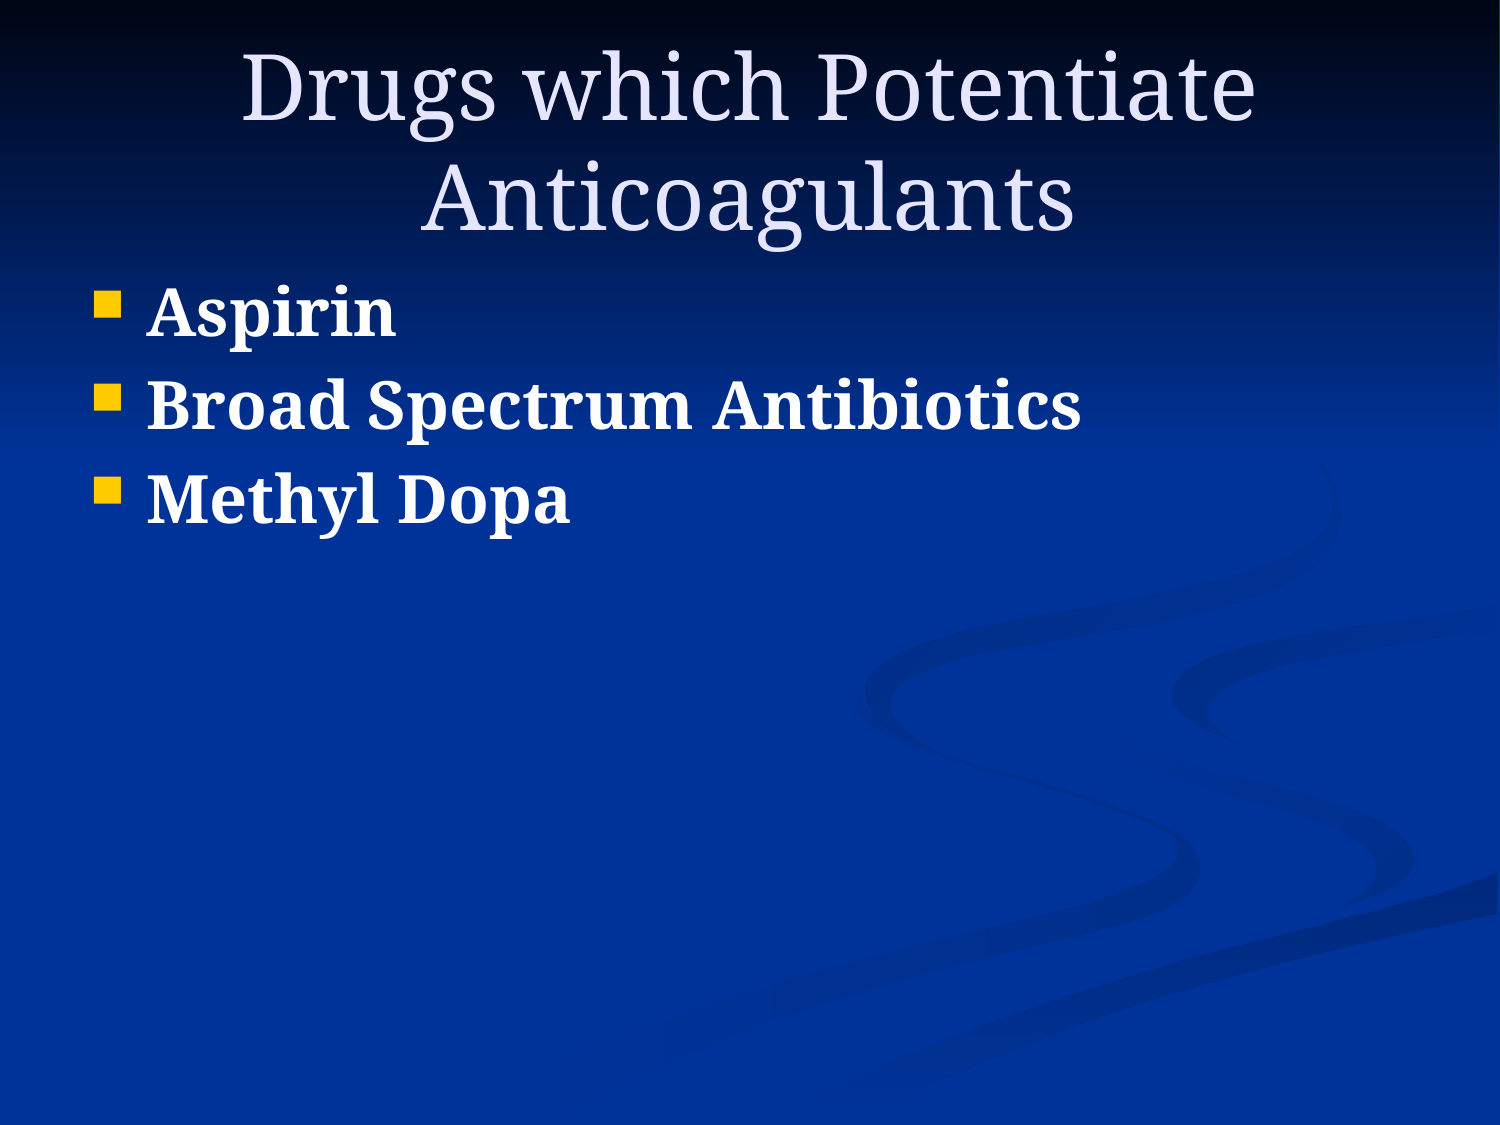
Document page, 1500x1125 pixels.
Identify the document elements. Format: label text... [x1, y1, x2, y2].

title Drugs which Potentiate Anticoagulants [74, 44, 1426, 233]
list Aspirin Broad Spectrum Antibiotics Methyl Dopa [74, 262, 1426, 1006]
